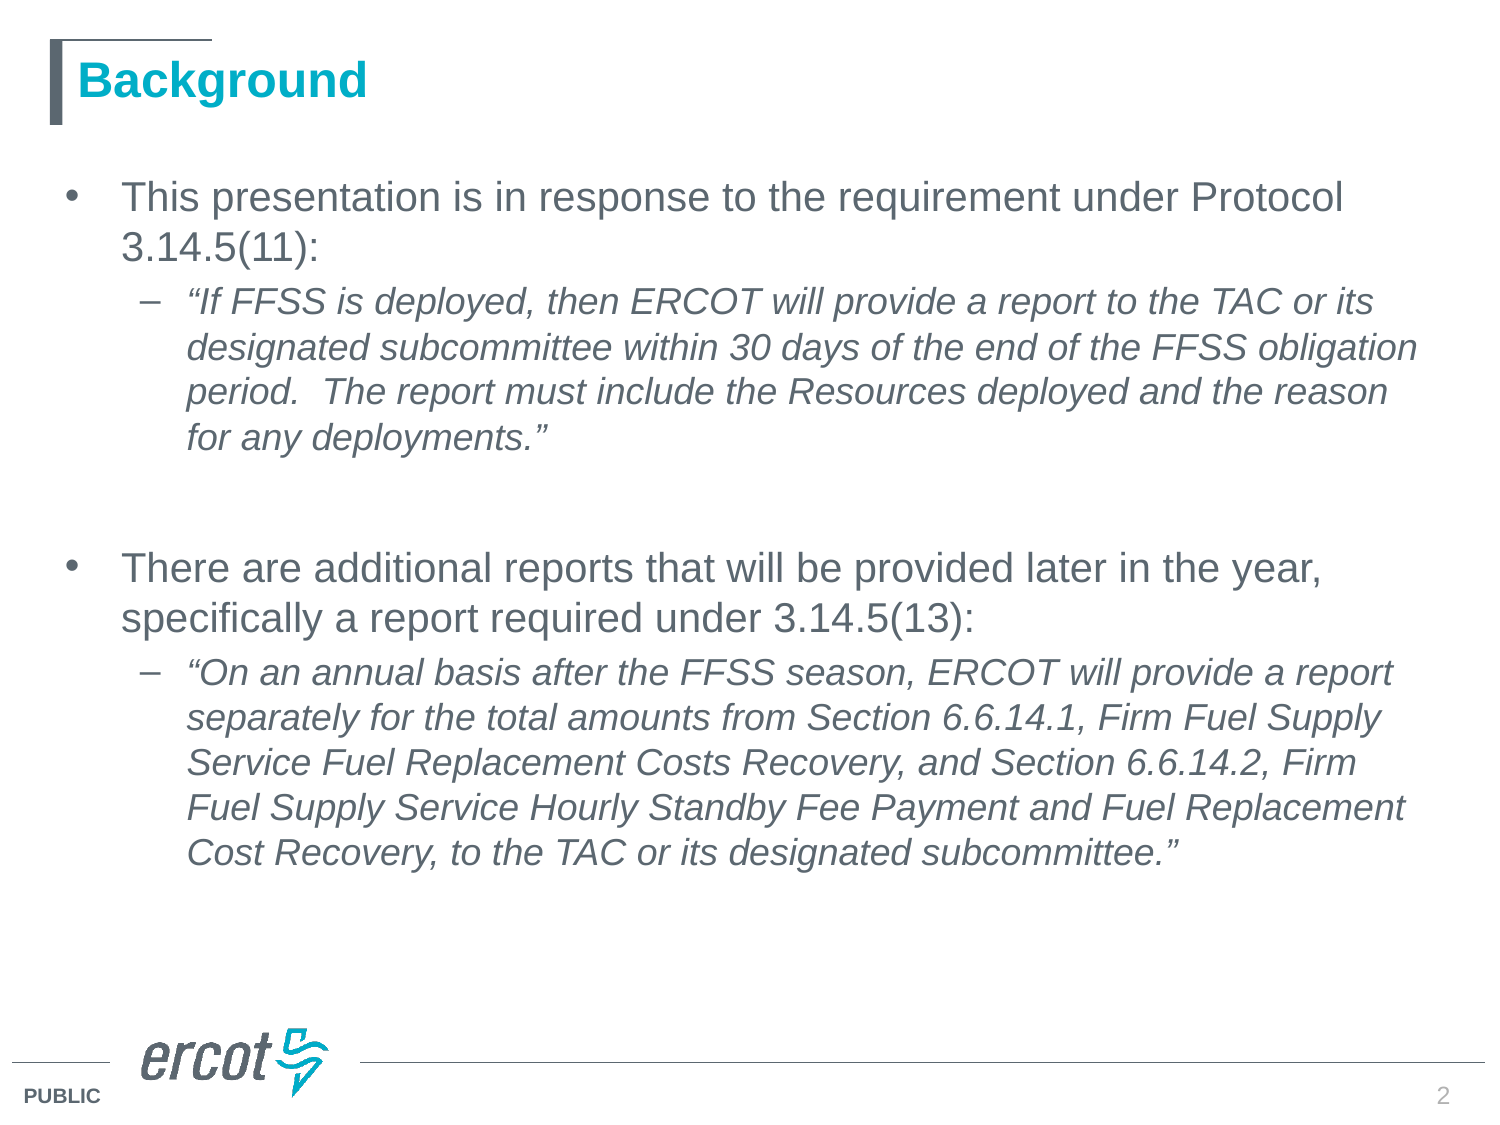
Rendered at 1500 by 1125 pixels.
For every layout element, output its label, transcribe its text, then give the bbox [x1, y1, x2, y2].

list This presentation is in response to the requirement under Protocol 3.14.5(11): “If FFSS is deployed, then ERCOT will provide a report to the TAC or its designated subcommittee within 30 days of the end of the FFSS obligation period. The report must include the Resources deployed and the reason for any deployments.” There are additional reports that will be provided later in the year, specifically a report required under 3.14.5(13): “On an annual basis after the FFSS season, ERCOT will provide a report separately for the total amounts from Section 6.6.14.1, Firm Fuel Supply Service Fuel Replacement Costs Recovery, and Section 6.6.14.2, Firm Fuel Supply Service Hourly Standby Fee Payment and Fuel Replacement Cost Recovery, to the TAC or its designated subcommittee.” [50, 162, 1450, 992]
title Background [62, 39, 1450, 125]
picture [137, 1024, 332, 1100]
slide_number 2 [1400, 1076, 1488, 1113]
